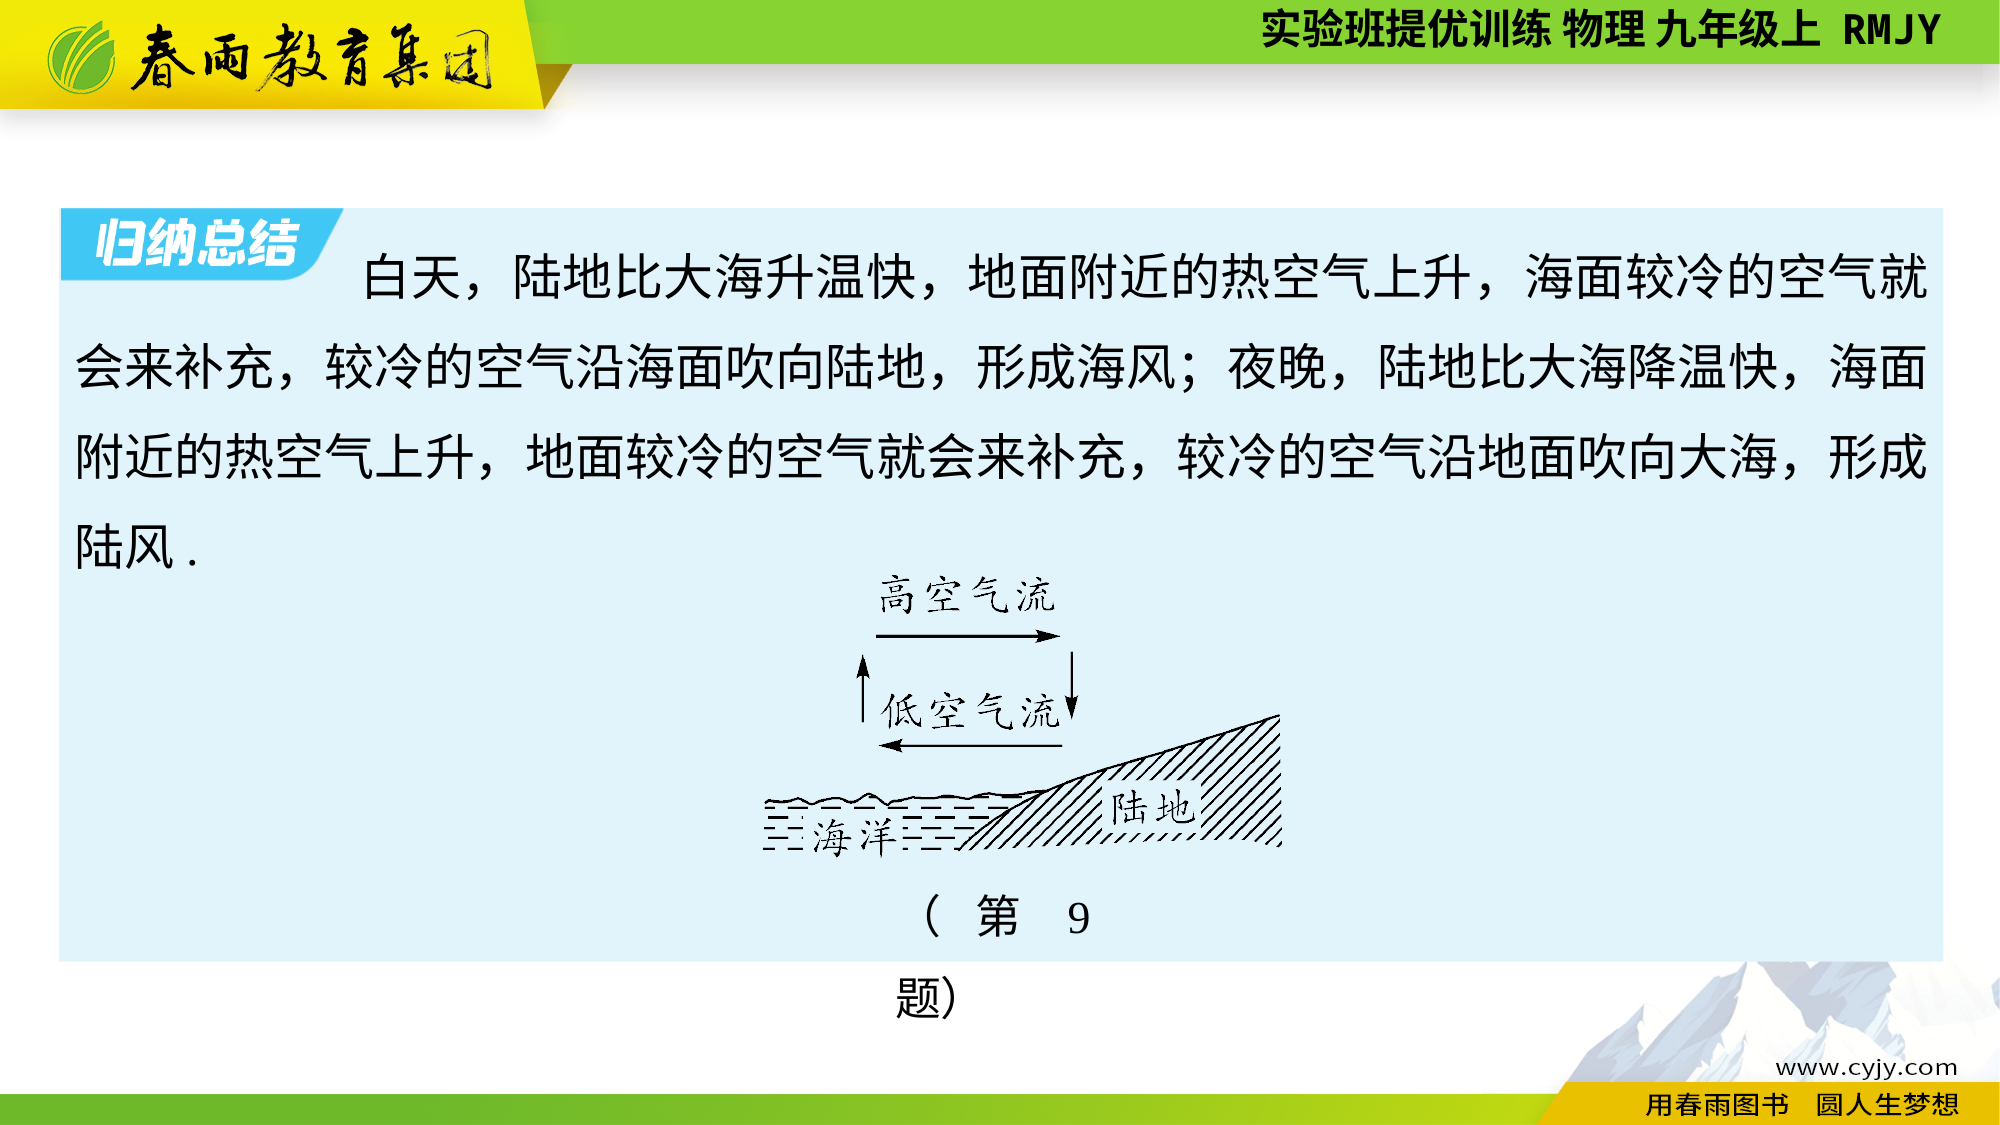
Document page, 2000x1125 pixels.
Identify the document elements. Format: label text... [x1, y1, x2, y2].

text_box （第9题） [880, 872, 1117, 950]
list 白天，陆地比大海升温快，地面附近的热空气上升，海面较冷的空气就会来补充，较冷的空气沿海面吹向陆地，形成海风；夜晚，陆地比大海降温快，海面附近的热空气上升，地面较冷的空气就会来补充，较冷的空气沿地面吹向大海，形成陆风. [59, 208, 1944, 962]
picture [0, 0, 2000, 1125]
